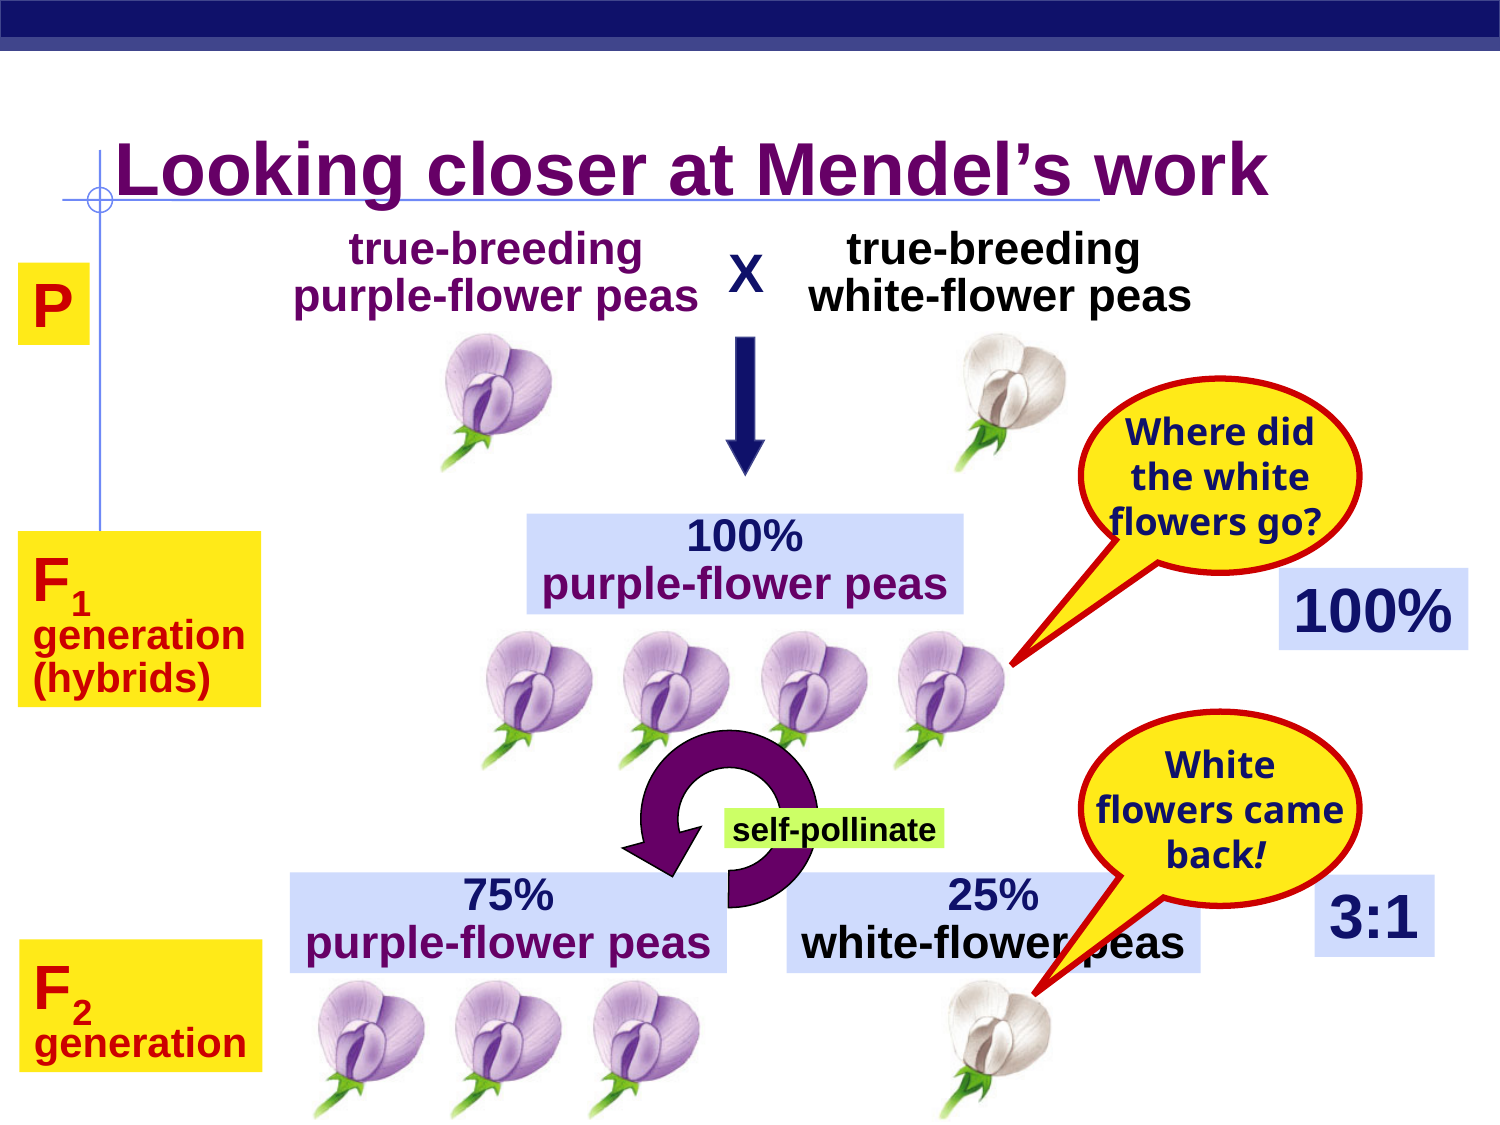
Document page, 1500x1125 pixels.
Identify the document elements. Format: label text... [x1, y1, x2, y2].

text_box White flowers came back! [1080, 785, 1360, 869]
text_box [277, 224, 716, 478]
text_box [622, 785, 701, 869]
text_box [792, 224, 1209, 475]
text_box [726, 337, 765, 475]
text_box Where did the white flowers go? [1081, 378, 1360, 510]
text_box [741, 849, 813, 869]
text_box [17, 512, 1469, 776]
text_box X [721, 248, 780, 309]
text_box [0, 871, 1436, 1125]
text_box self-pollinate [724, 808, 945, 849]
text_box P [18, 262, 90, 345]
title Looking closer at Mendel’s work [99, 112, 1375, 238]
text_box [768, 785, 818, 808]
